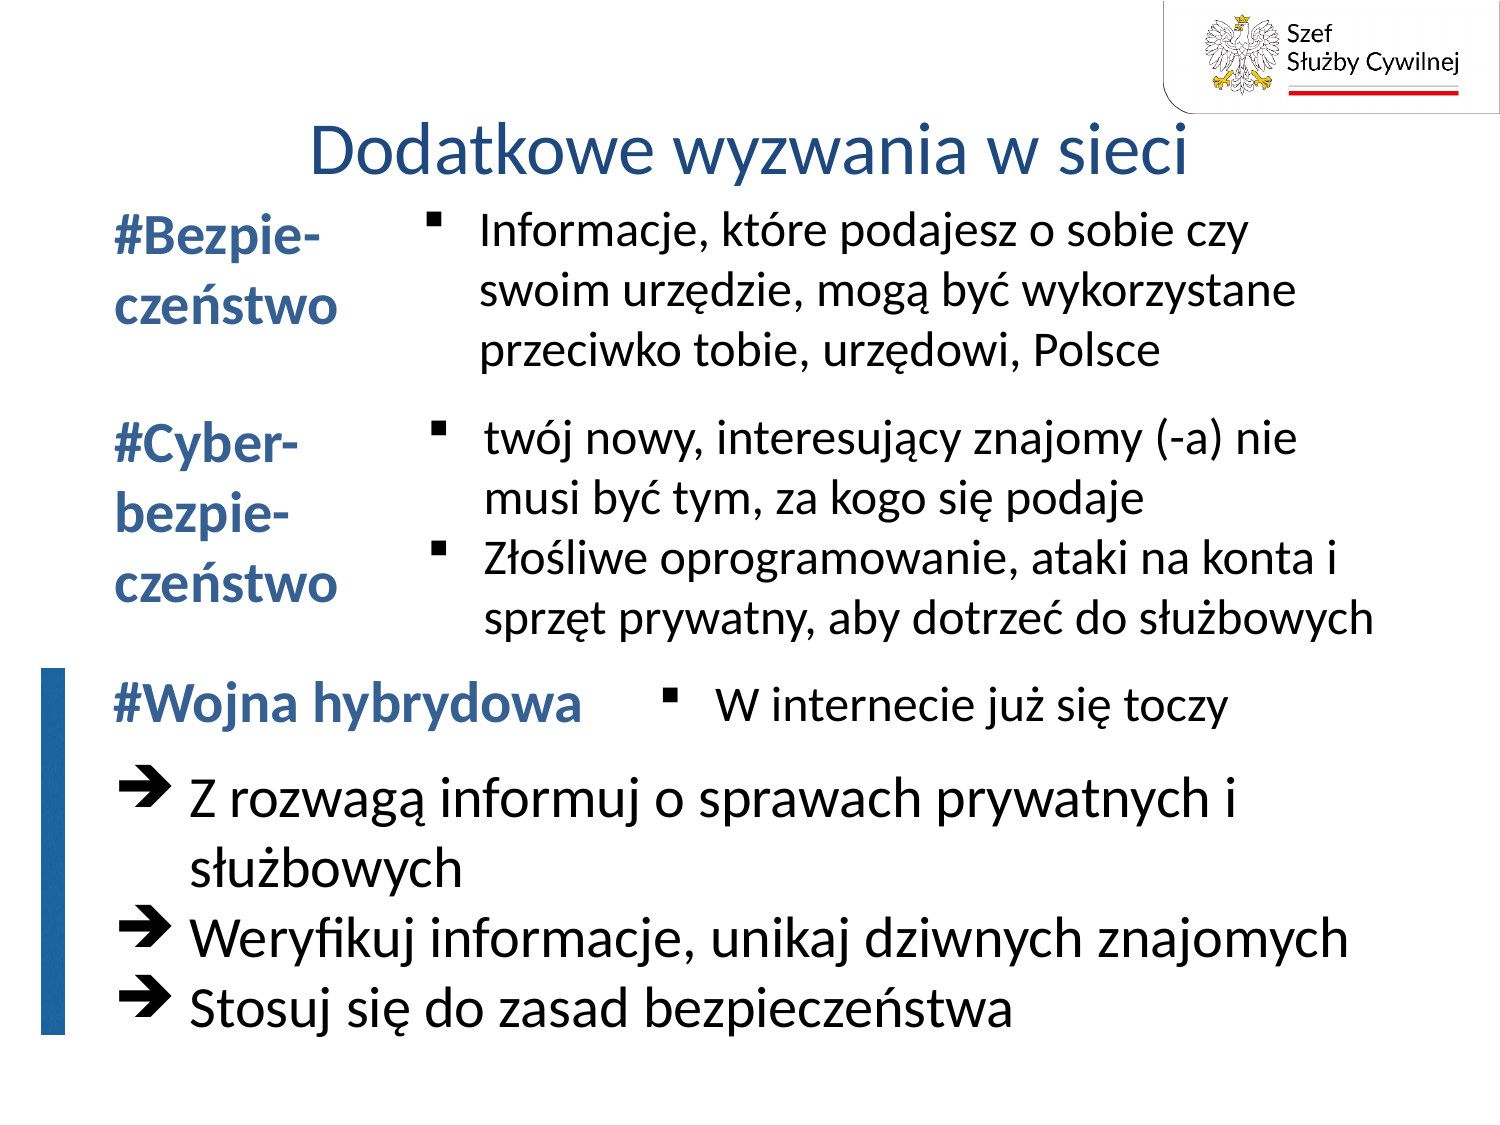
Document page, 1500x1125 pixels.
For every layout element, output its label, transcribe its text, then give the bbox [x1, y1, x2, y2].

text_box #Bezpie-czeństwo [99, 188, 407, 350]
text_box twój nowy, interesujący znajomy (-a) nie musi być tym, za kogo się podaje Złośliwe oprogramowanie, ataki na konta i sprzęt prywatny, aby dotrzeć do służbowych [412, 397, 1400, 652]
text_box W internecie już się toczy [644, 664, 1395, 739]
picture [41, 668, 65, 1035]
text_box Informacje, które podajesz o sobie czy swoim urzędzie, mogą być wykorzystane przeciwko tobie, urzędowi, Polsce [407, 188, 1395, 384]
text_box Z rozwagą informuj o sprawach prywatnych i służbowych Weryfikuj informacje, unikaj dziwnych znajomych Stosuj się do zasad bezpieczeństwa [99, 751, 1395, 1047]
picture [1163, 0, 1500, 114]
text_box #Wojna hybrydowa [98, 656, 620, 752]
title Dodatkowe wyzwania w sieci [100, 91, 1400, 217]
text_box #Cyber-bezpie-czeństwo [99, 397, 382, 643]
